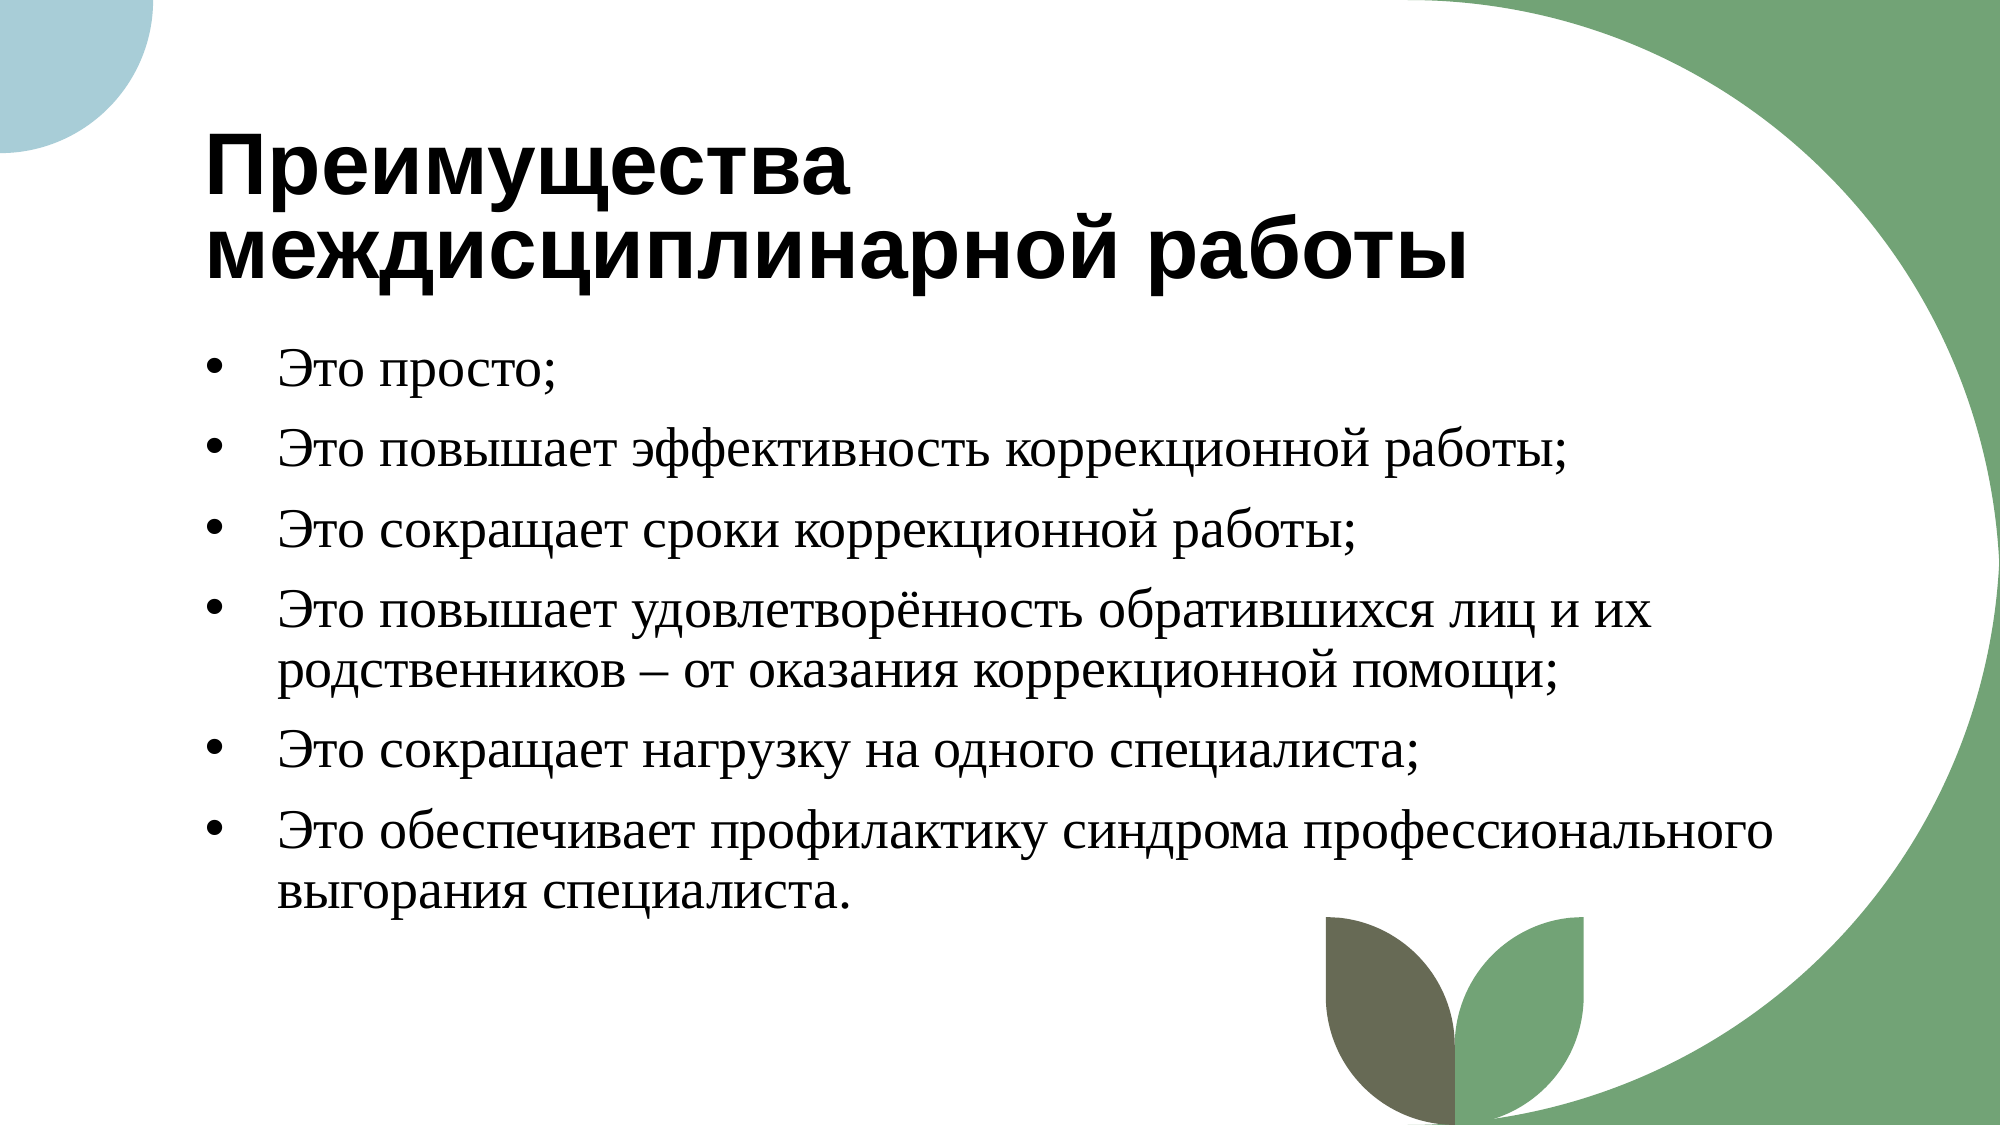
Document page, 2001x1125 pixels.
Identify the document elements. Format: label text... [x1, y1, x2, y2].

list Это просто; Это повышает эффективность коррекционной работы; Это сокращает сроки коррекционной работы; Это повышает удовлетворённость обратившихся лиц и их родственников – от оказания коррекционной помощи; Это сокращает нагрузку на одного специалиста; Это обеспечивает профилактику синдрома профессионального выгорания специалиста. [190, 330, 1795, 930]
title Преимущества междисциплинарной работы [190, 16, 1795, 303]
